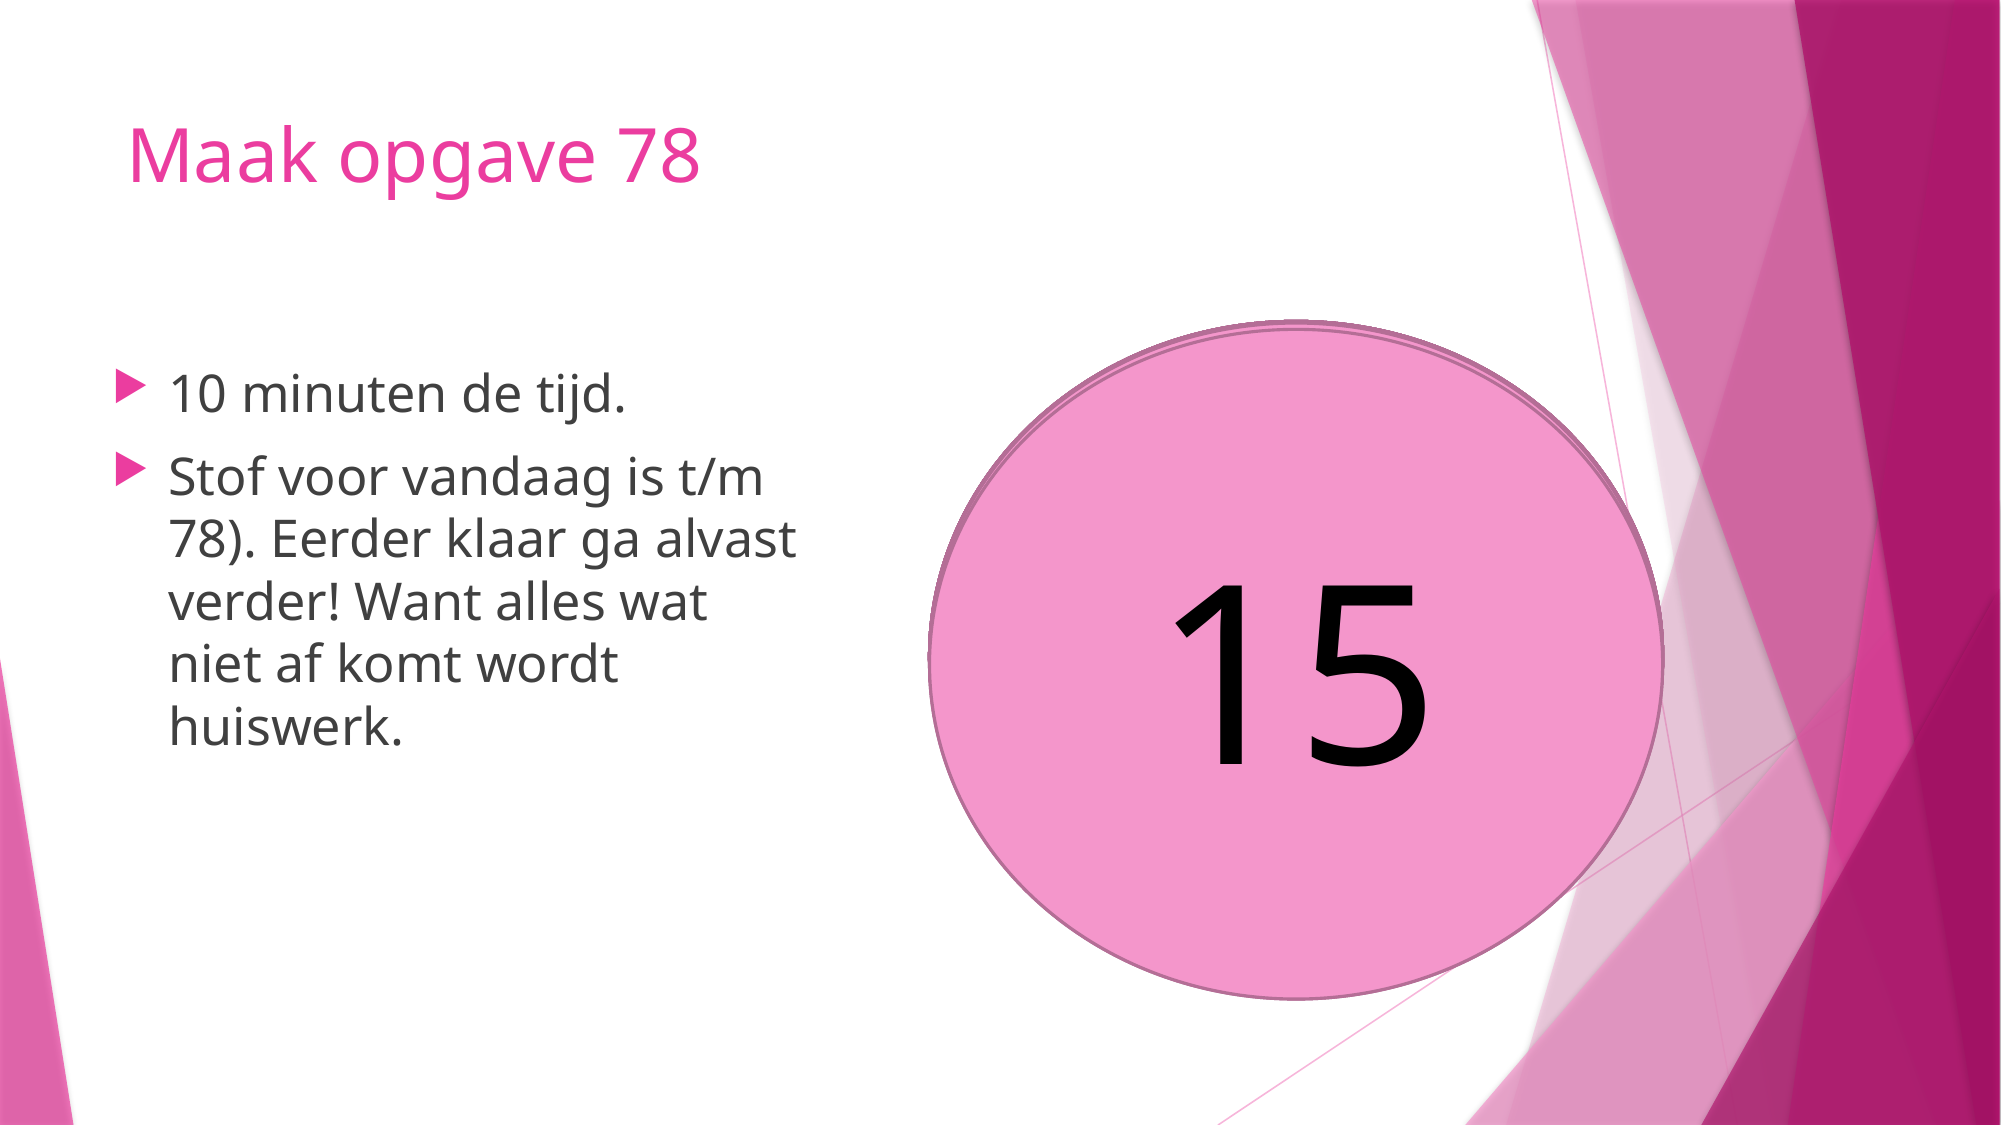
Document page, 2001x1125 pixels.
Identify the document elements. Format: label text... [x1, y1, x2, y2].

text_box 15 [927, 327, 1665, 1001]
title Maak opgave 78 [111, 99, 1522, 317]
list 10 minuten de tijd. Stof voor vandaag is t/m 78). Eerder klaar ga alvast verder! Want alles wat niet af komt wordt huiswerk. [97, 352, 817, 960]
text_box 14 [930, 321, 1662, 621]
